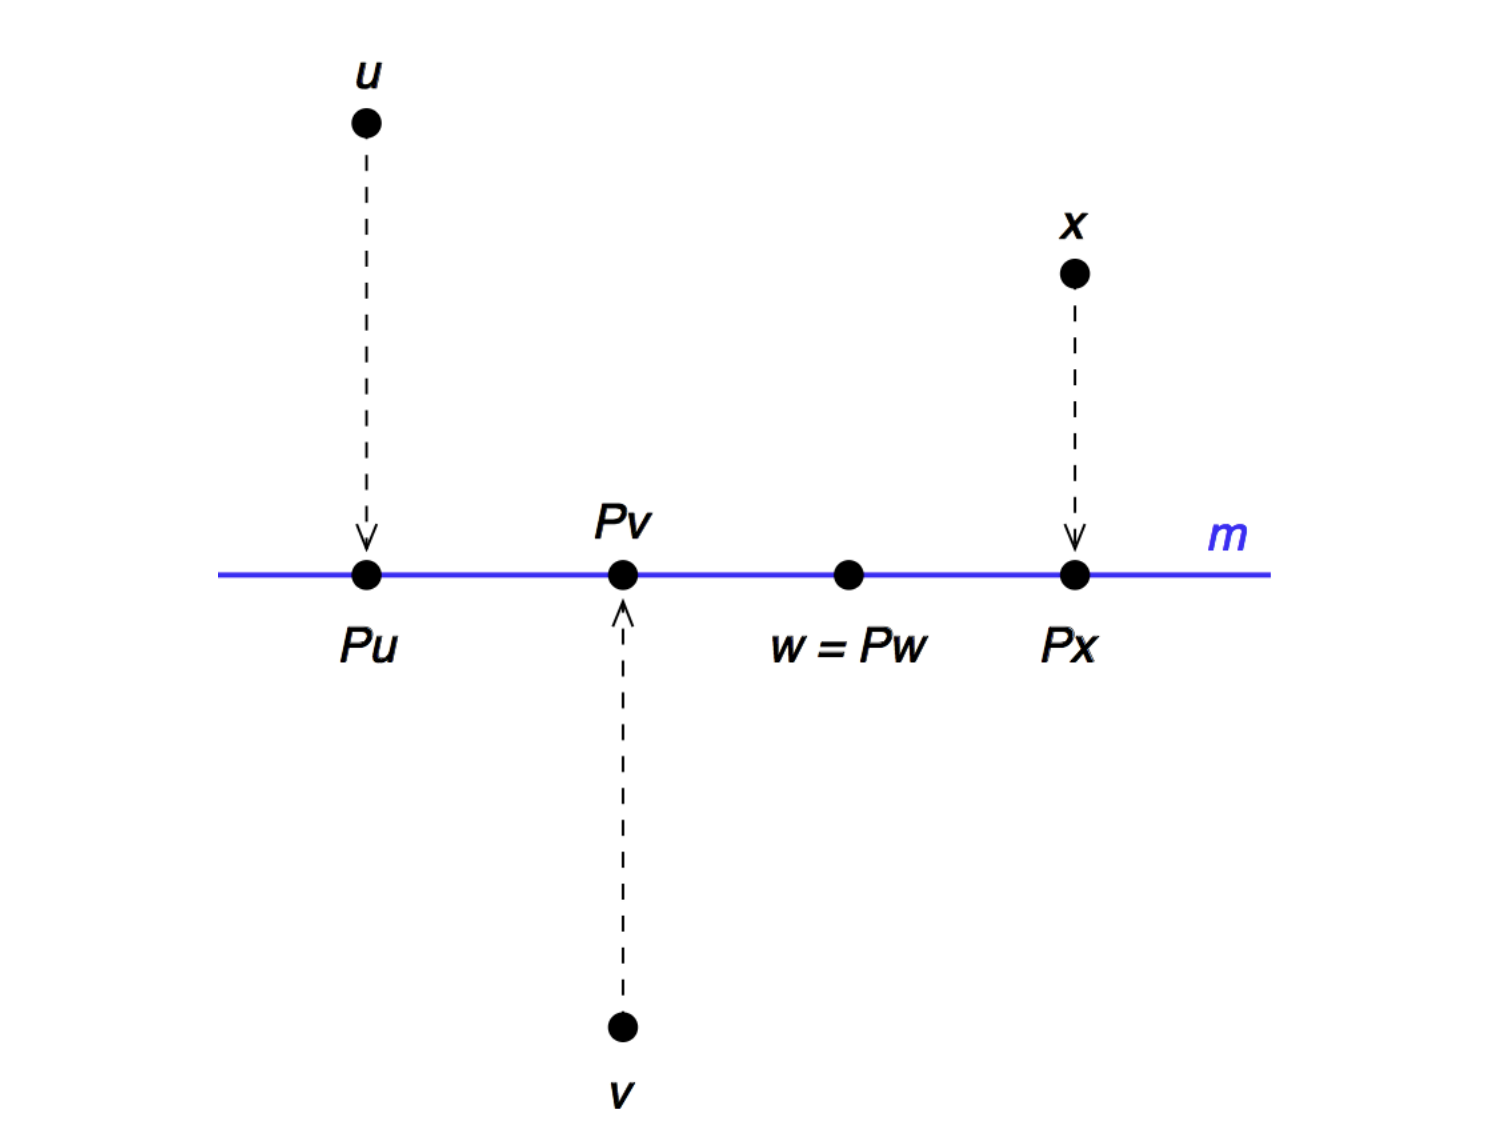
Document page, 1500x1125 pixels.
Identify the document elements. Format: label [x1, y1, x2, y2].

picture [218, 47, 1300, 1125]
